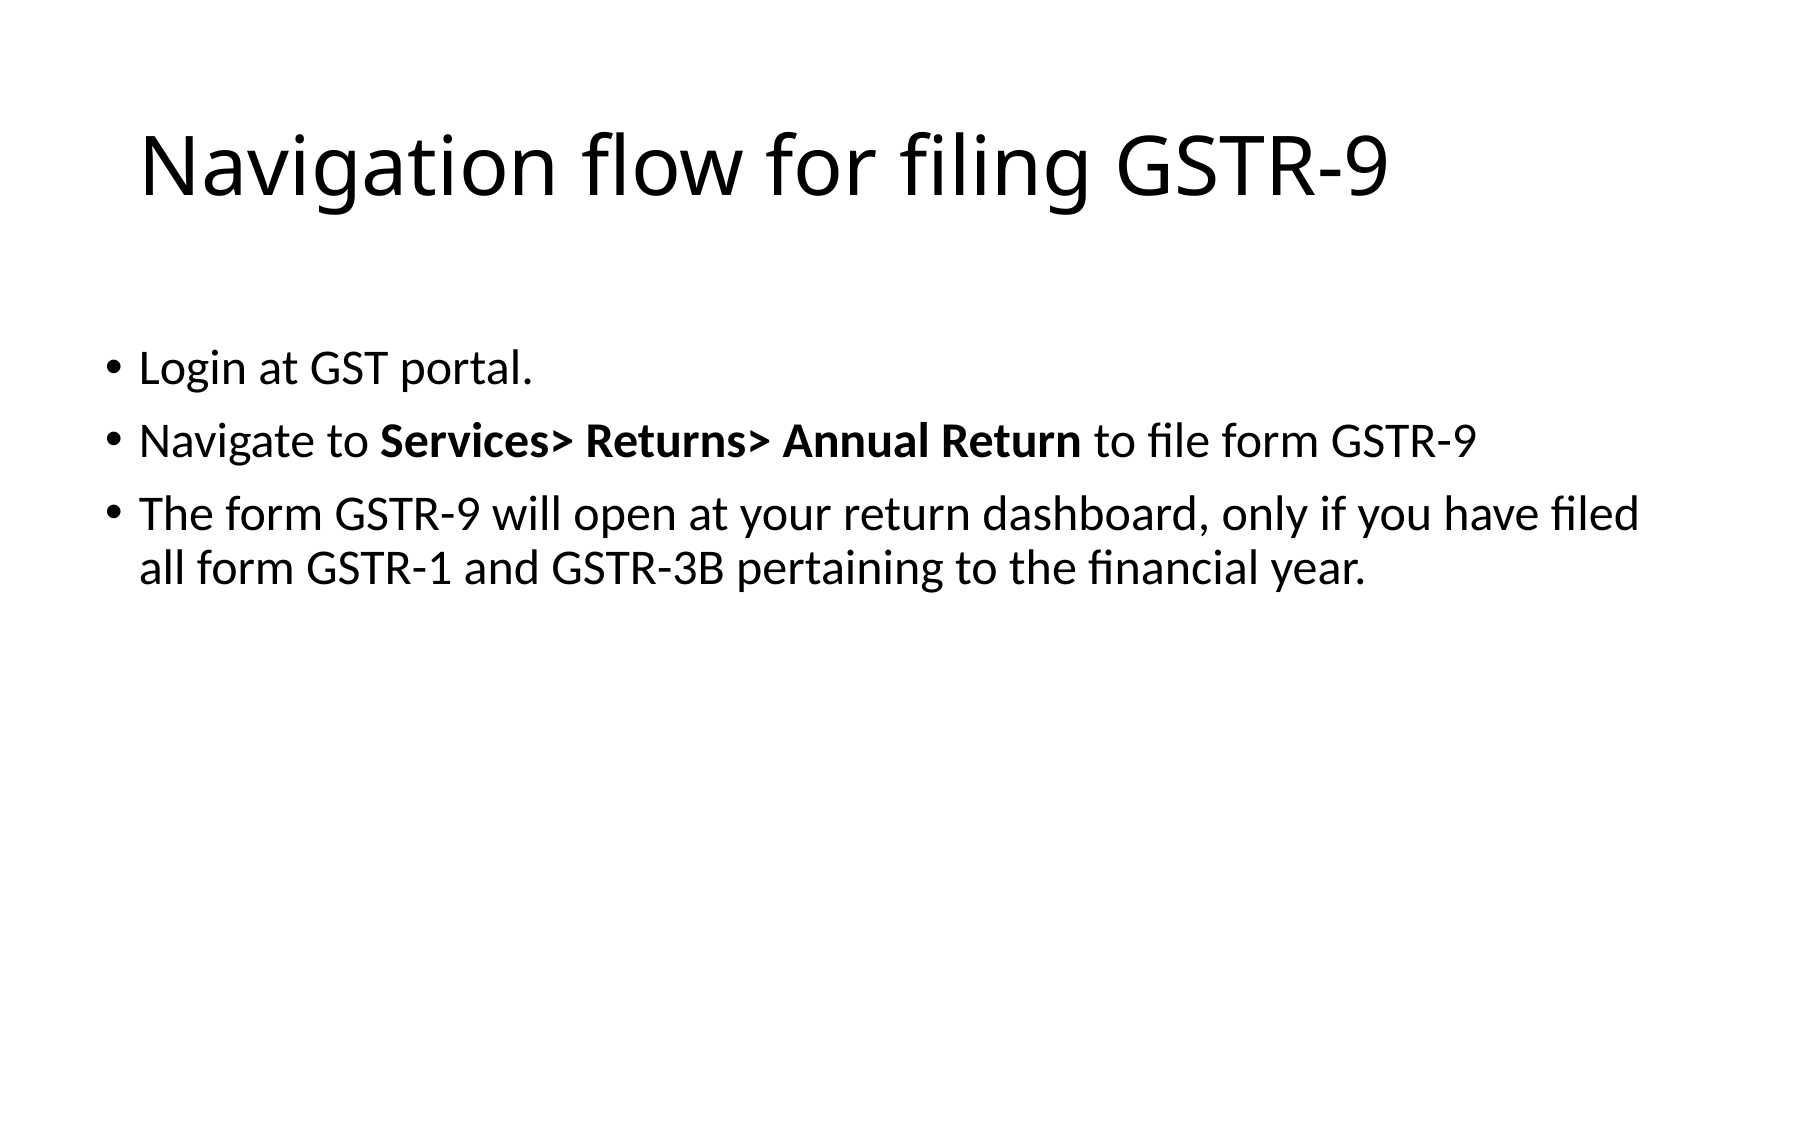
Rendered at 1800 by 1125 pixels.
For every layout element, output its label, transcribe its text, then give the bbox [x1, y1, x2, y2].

title Navigation flow for filing GSTR-9 [123, 59, 1677, 278]
list Login at GST portal. Navigate to Services> Returns> Annual Return to file form GSTR-9 The form GSTR-9 will open at your return dashboard, only if you have filed all form GSTR-1 and GSTR-3B pertaining to the financial year. [90, 334, 1710, 1005]
